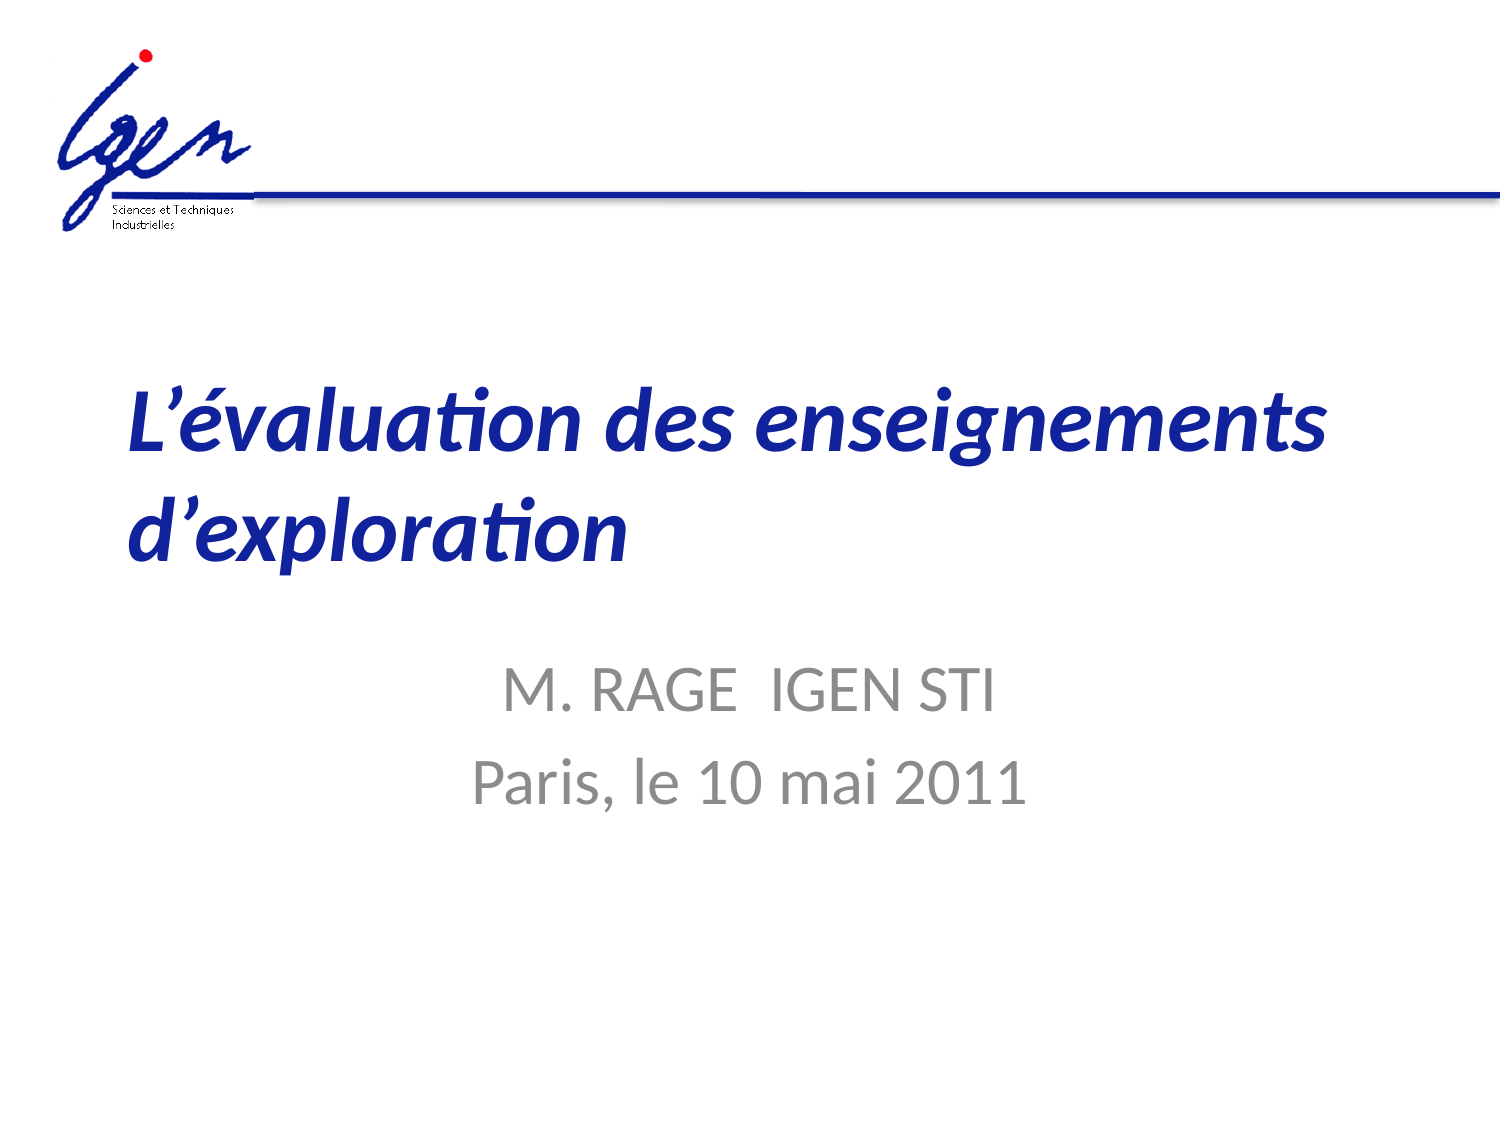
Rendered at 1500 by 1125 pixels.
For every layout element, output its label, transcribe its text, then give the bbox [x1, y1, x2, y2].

title L’évaluation des enseignements d’exploration [112, 349, 1388, 591]
picture [48, 47, 254, 235]
subtitle M. RAGE IGEN STI Paris, le 10 mai 2011 [225, 637, 1275, 925]
